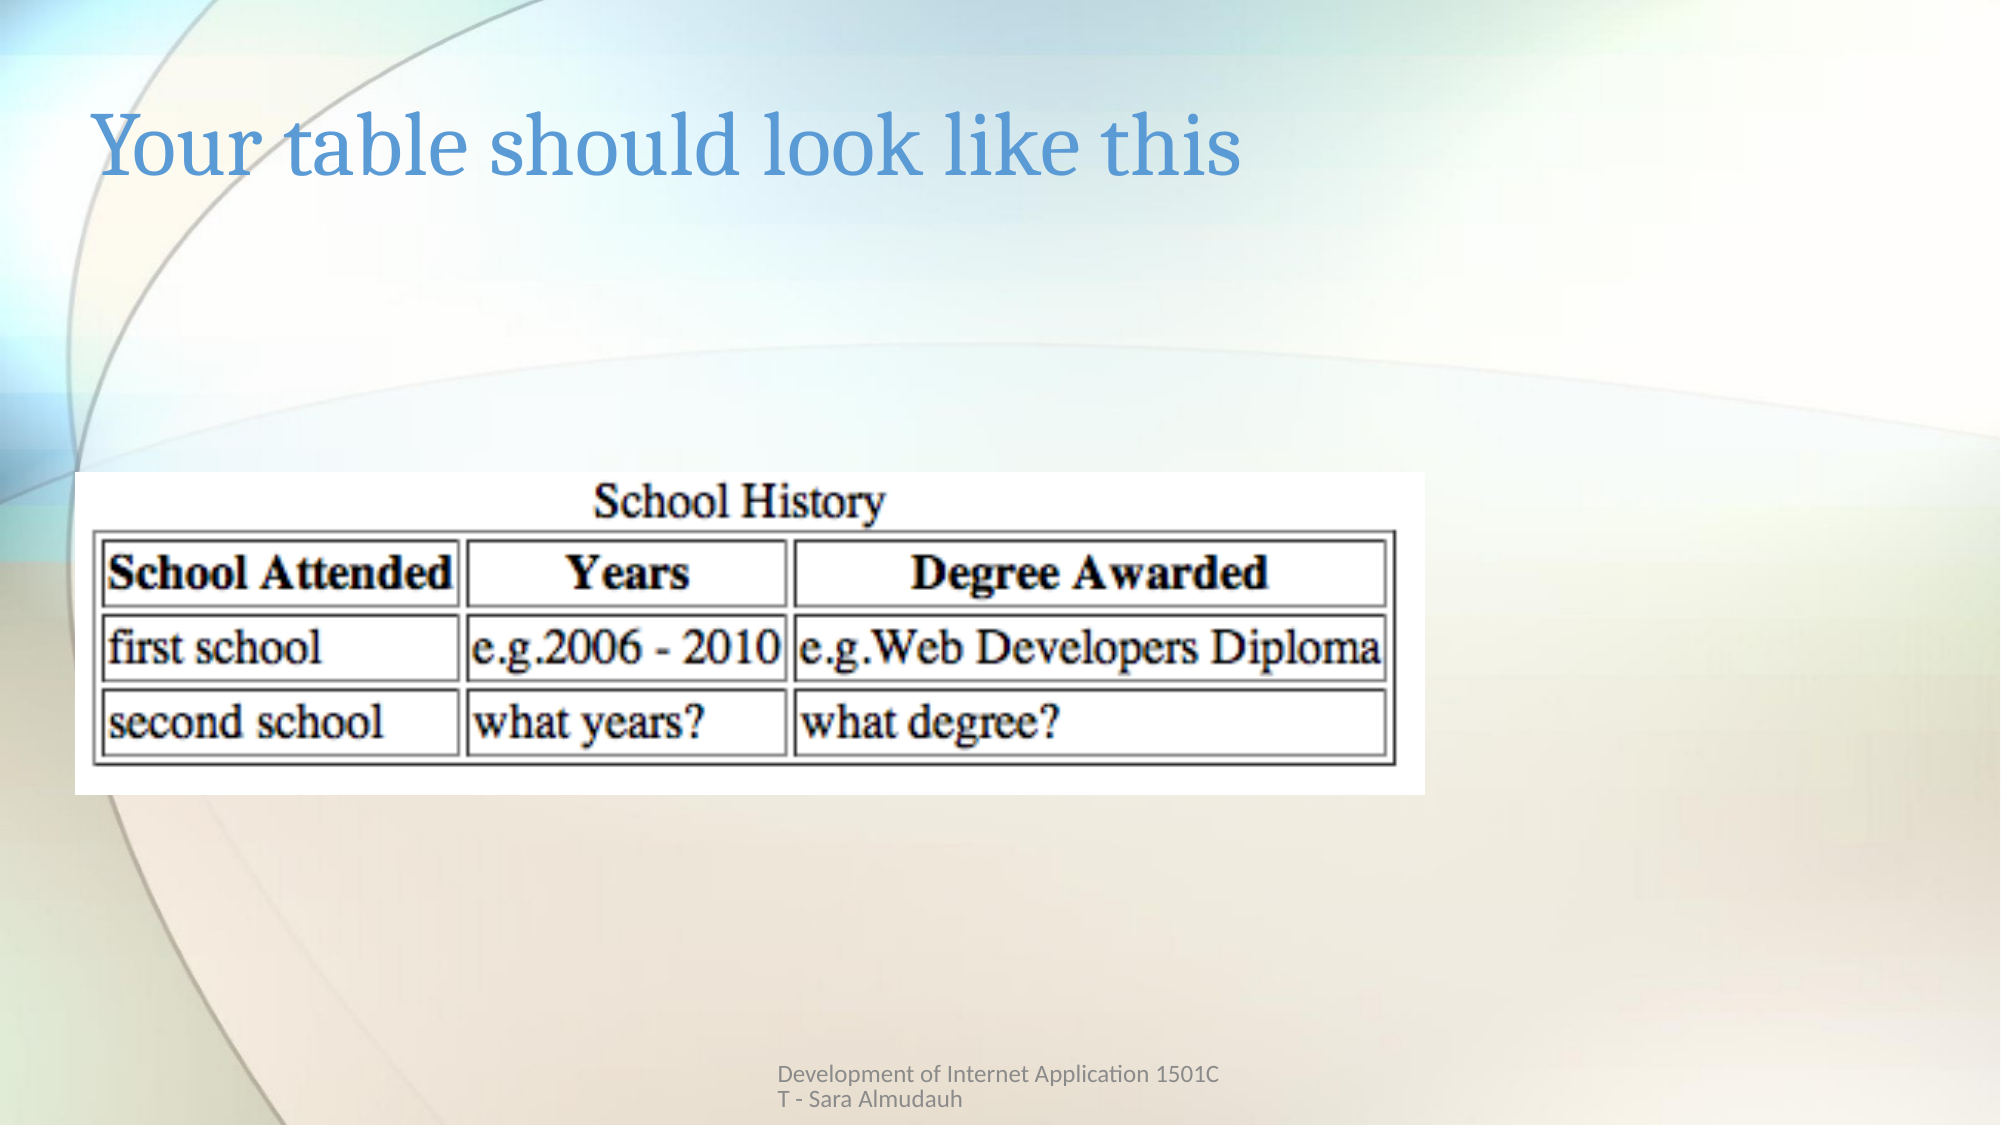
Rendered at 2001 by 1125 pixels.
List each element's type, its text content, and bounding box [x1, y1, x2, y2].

picture [0, 0, 2001, 1125]
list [74, 262, 1426, 1006]
text_box Your table should look like this [74, 45, 1425, 233]
footer Development of Internet Application 1501CT - Sara Almudauh [762, 1042, 1238, 1103]
